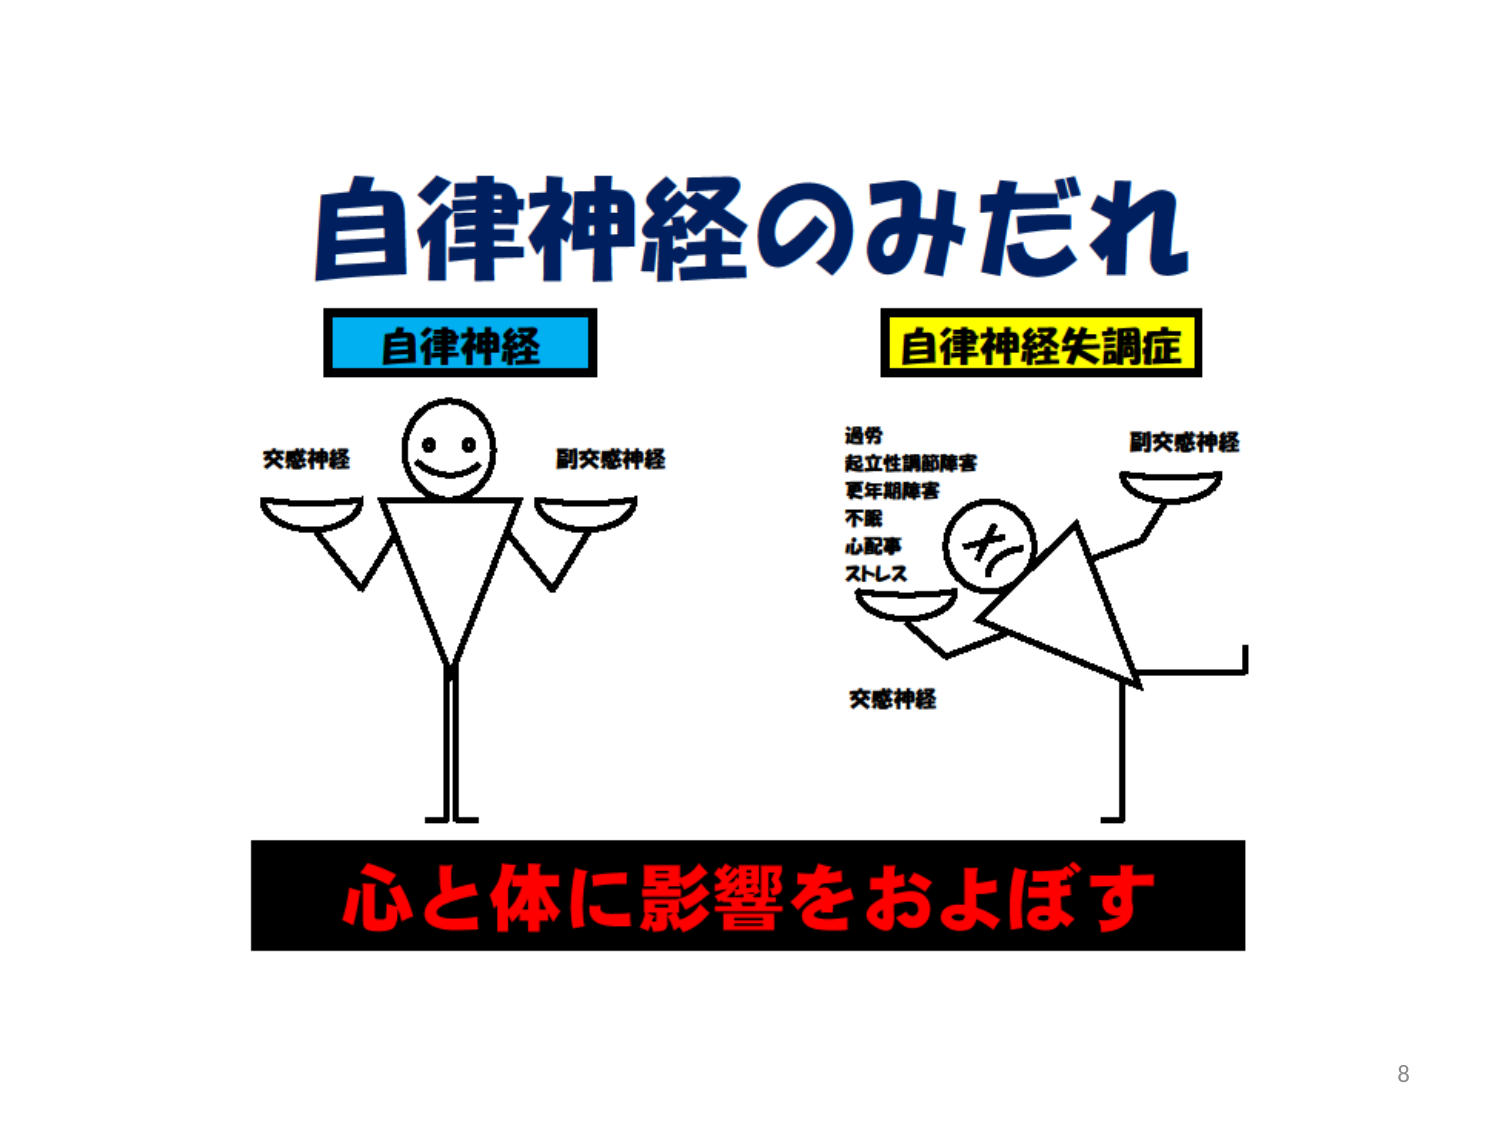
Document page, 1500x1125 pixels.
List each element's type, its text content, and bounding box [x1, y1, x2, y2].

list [102, 89, 1398, 1006]
slide_number 8 [1074, 1042, 1425, 1103]
